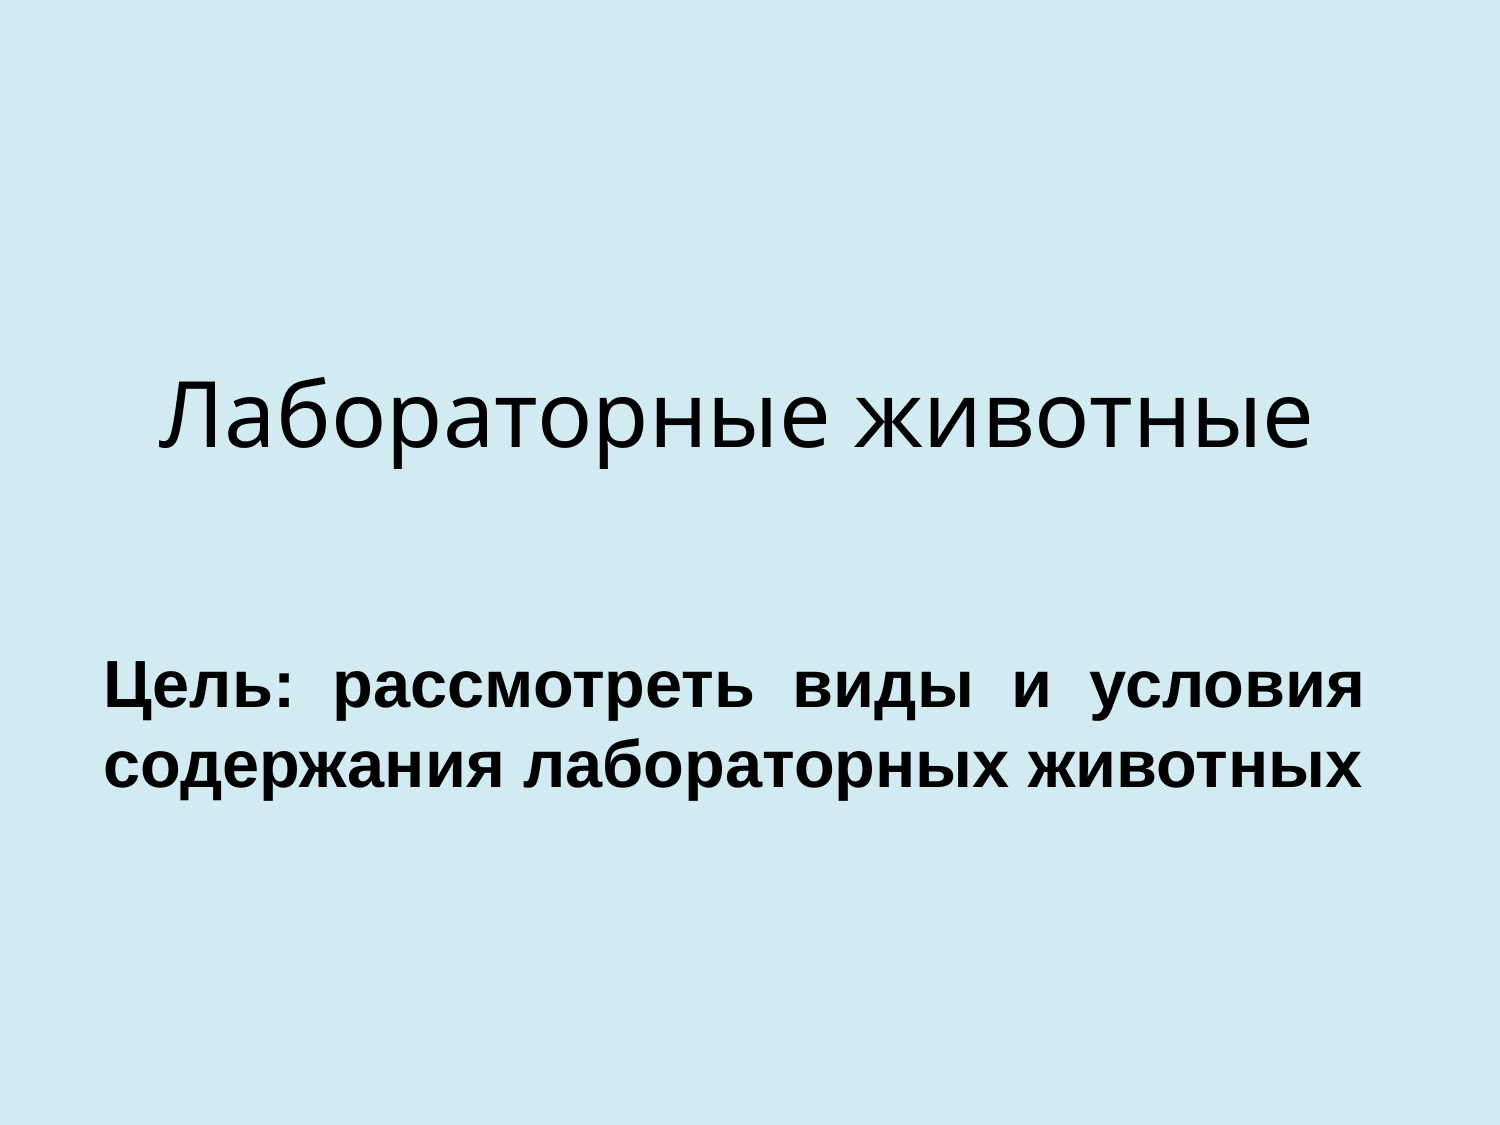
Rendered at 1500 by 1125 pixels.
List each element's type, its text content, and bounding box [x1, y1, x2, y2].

subtitle Цель: рассмотреть виды и условия содержания лабораторных животных [88, 633, 1382, 921]
title Лабораторные животные [100, 290, 1376, 532]
